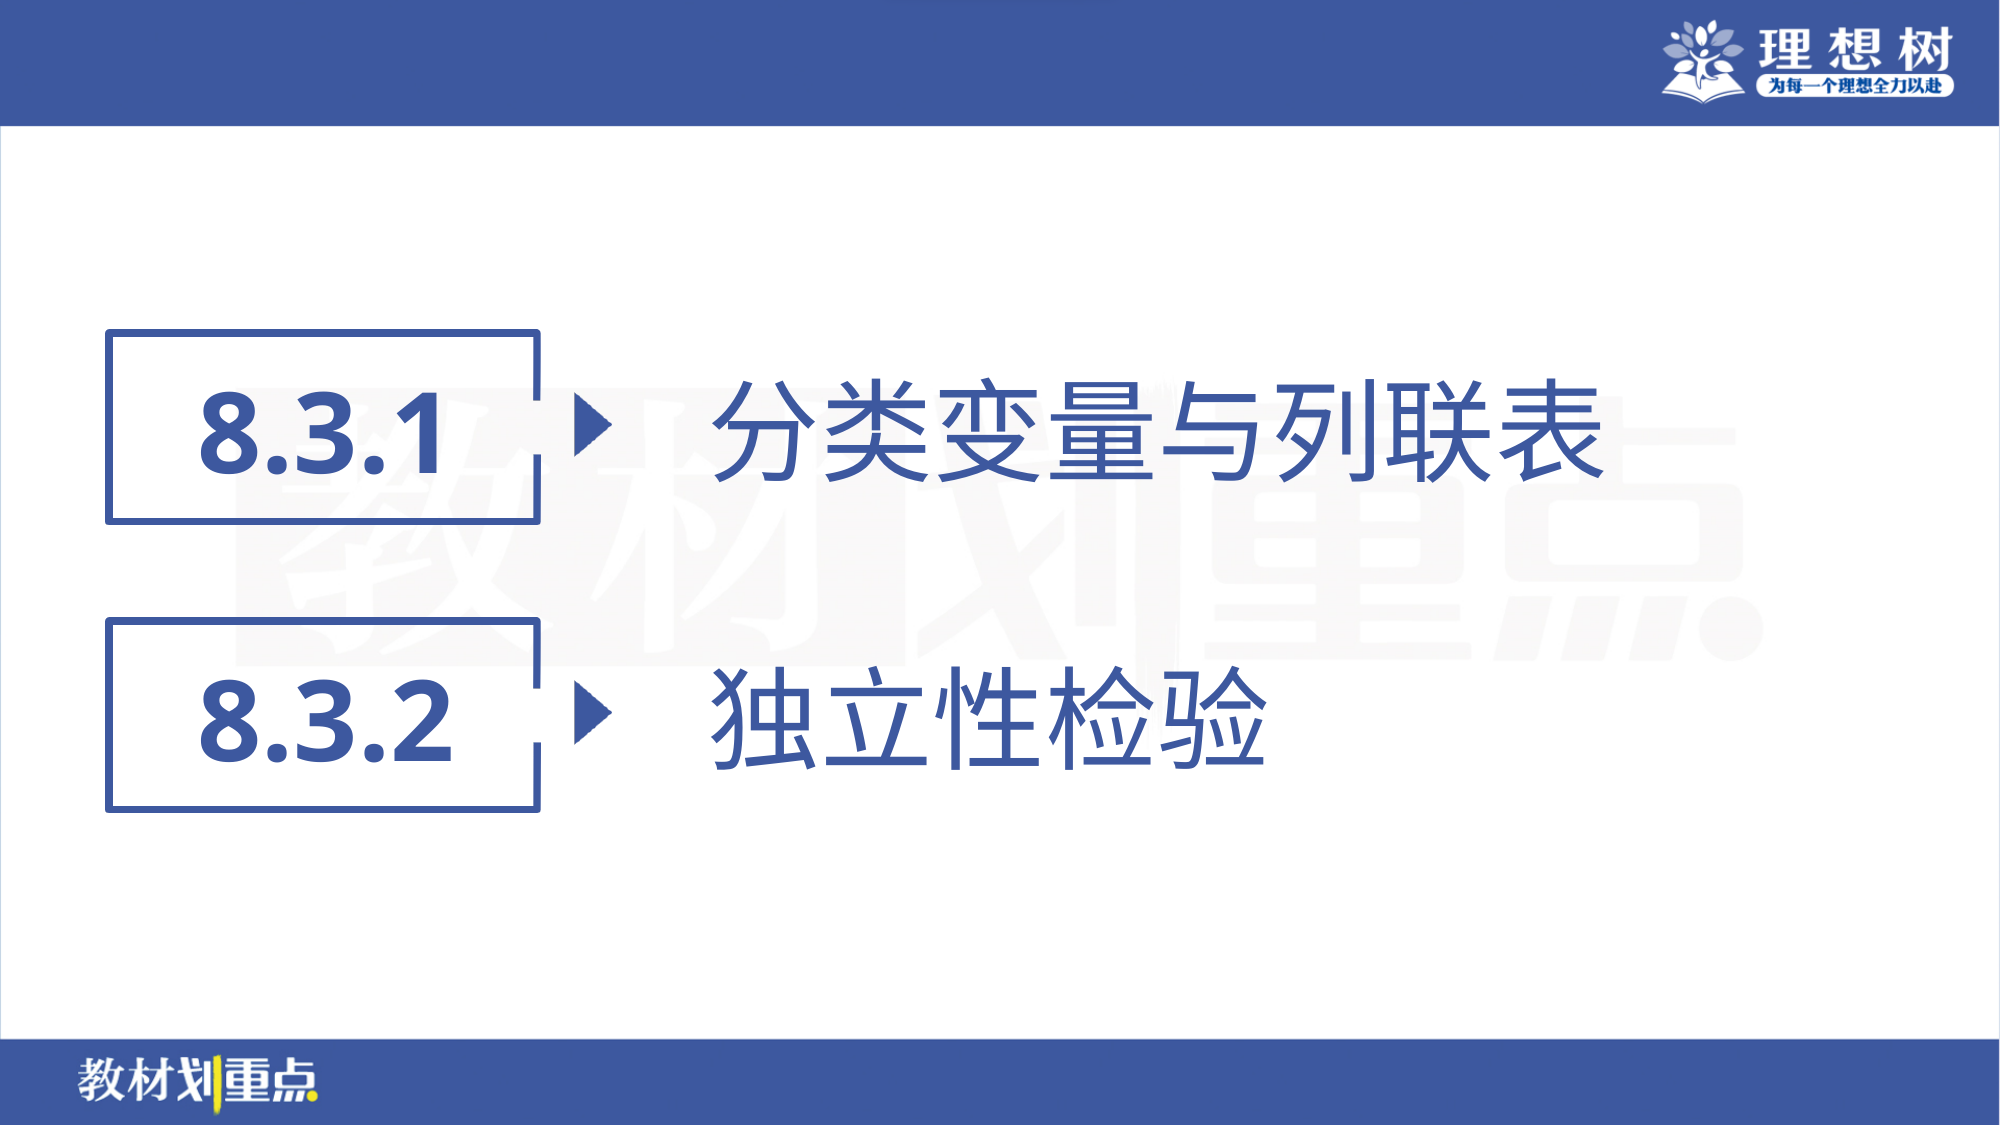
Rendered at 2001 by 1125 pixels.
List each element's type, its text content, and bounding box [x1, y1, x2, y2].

text_box 独立性检验 [708, 623, 1967, 807]
picture [0, 0, 2000, 1125]
text_box 分类变量与列联表 [708, 336, 1967, 519]
